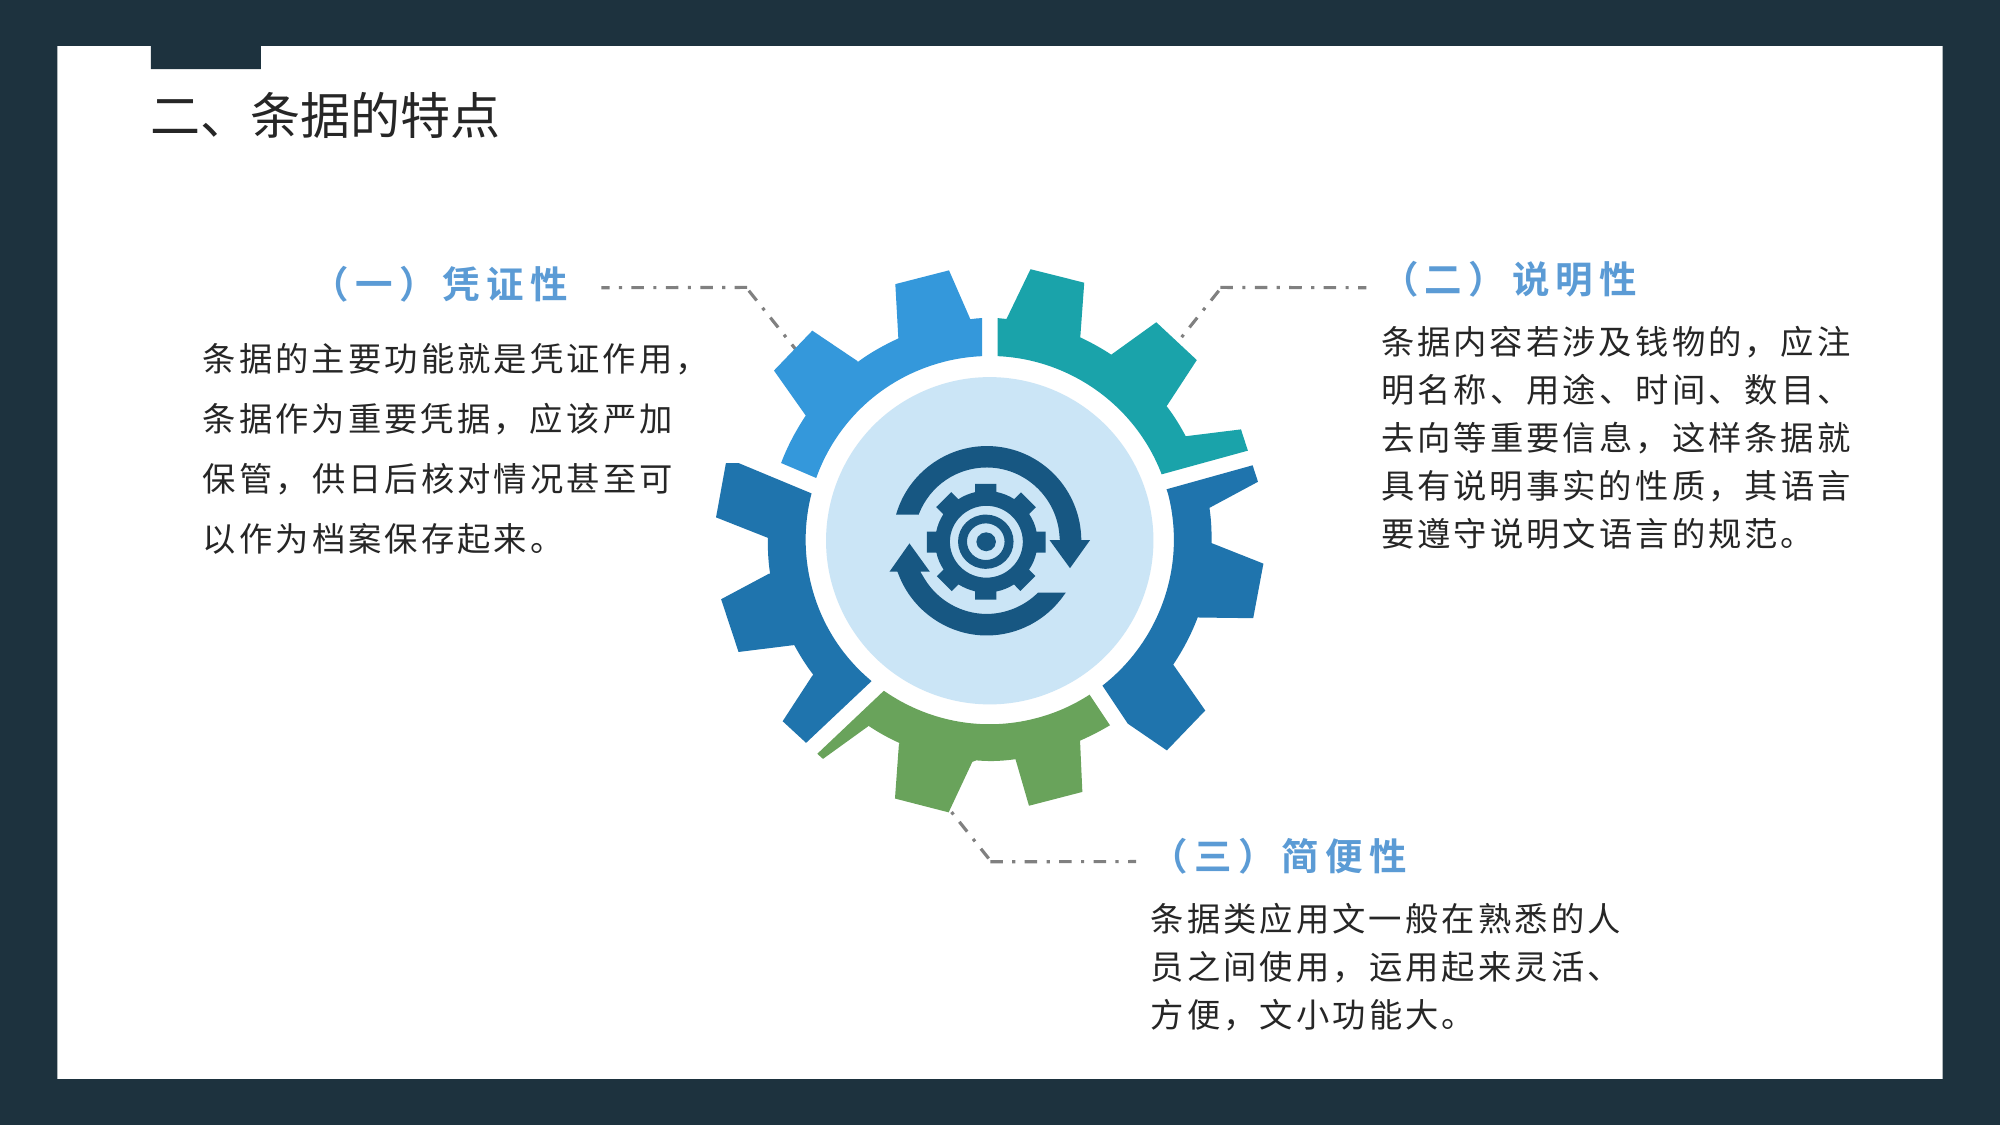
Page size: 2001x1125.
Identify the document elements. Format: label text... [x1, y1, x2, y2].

text_box 条据内容若涉及钱物的，应注明名称、用途、时间、数目、去向等重要信息，这样条据就具有说明事实的性质，其语言要遵守说明文语言的规范。 [1366, 313, 1879, 636]
text_box 二、条据的特点 [150, 77, 622, 153]
text_box [896, 446, 1091, 569]
text_box [826, 377, 1154, 705]
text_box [739, 293, 807, 348]
text_box [1102, 465, 1264, 751]
text_box 条据的主要功能就是凭证作用，条据作为重要凭据，应该严加保管，供日后核对情况甚至可以作为档案保存起来。 [188, 318, 702, 551]
text_box [958, 514, 1014, 569]
text_box [926, 483, 1046, 600]
text_box [889, 543, 1066, 636]
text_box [931, 801, 999, 856]
text_box （二）说明性 [1366, 231, 1671, 310]
text_box （三）简便性 [1136, 808, 1441, 887]
text_box [817, 690, 1111, 808]
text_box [1161, 293, 1229, 348]
text_box [976, 532, 996, 552]
text_box （一）凭证性 [296, 236, 602, 315]
text_box [716, 463, 872, 743]
text_box 条据类应用文一般在熟悉的人员之间使用，运用起来灵活、方便，文小功能大。 [1136, 890, 1671, 1061]
text_box [773, 270, 983, 478]
text_box [997, 269, 1248, 475]
